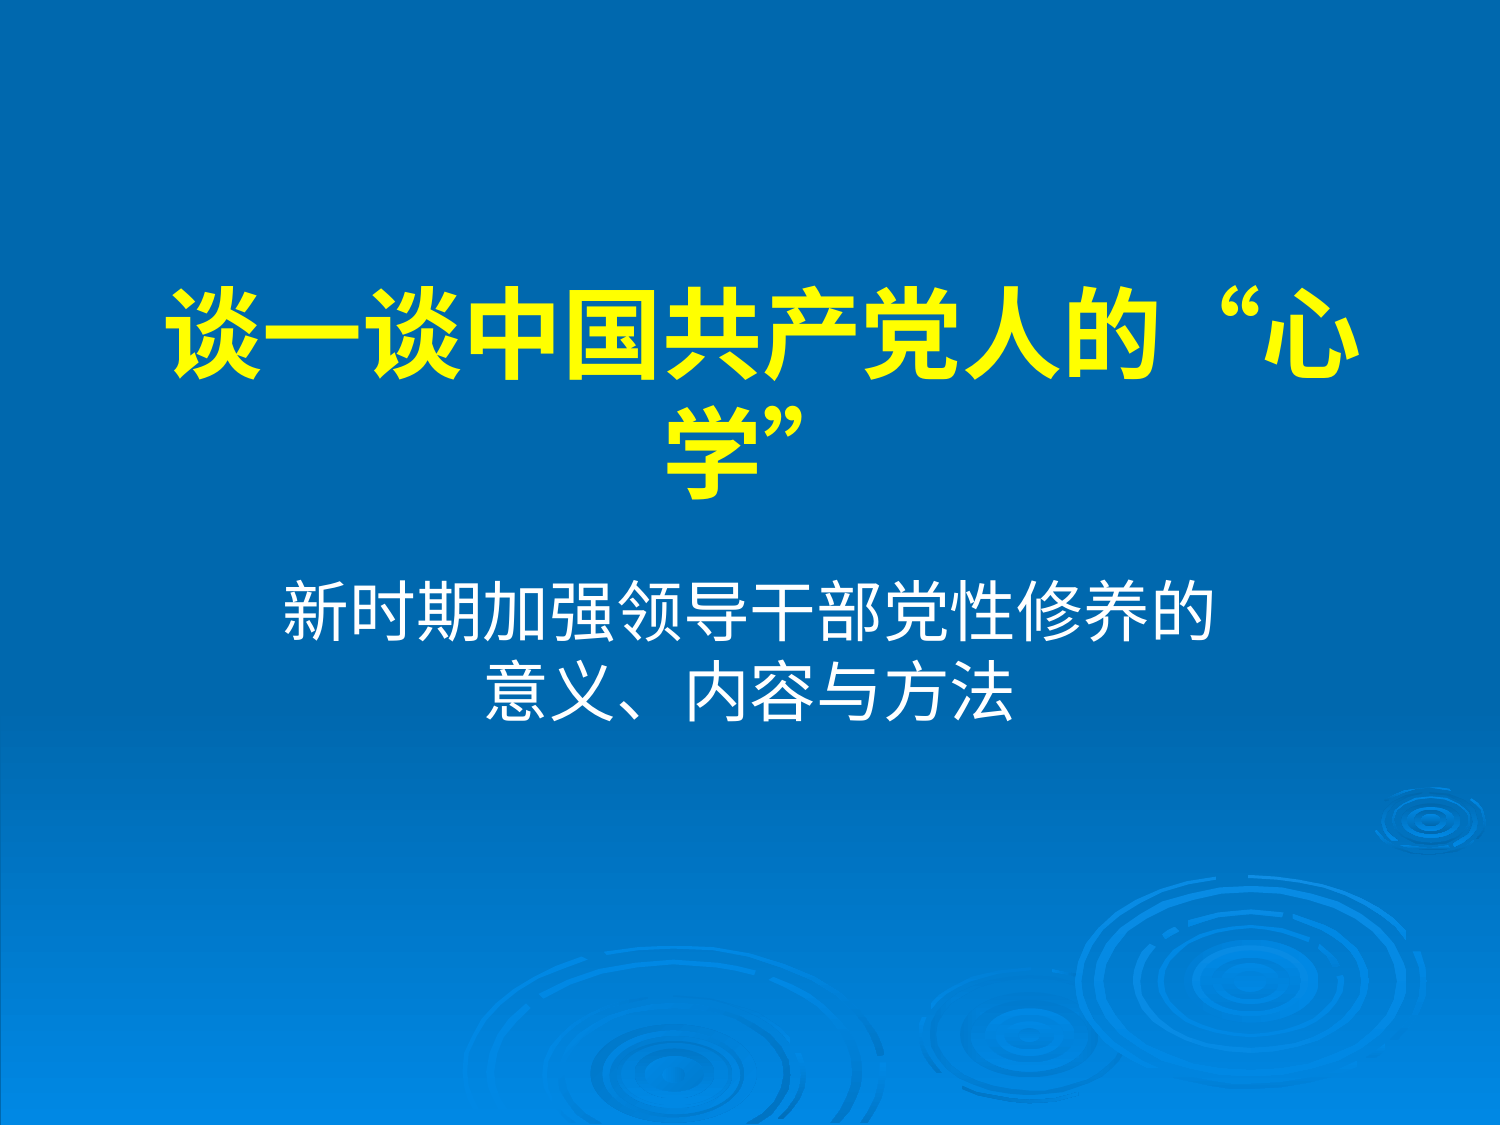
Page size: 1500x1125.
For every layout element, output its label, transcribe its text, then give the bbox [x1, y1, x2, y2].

subtitle 新时期加强领导干部党性修养的意义、内容与方法 [237, 562, 1263, 813]
title 谈一谈中国共产党人的“心学” [74, 262, 1451, 519]
